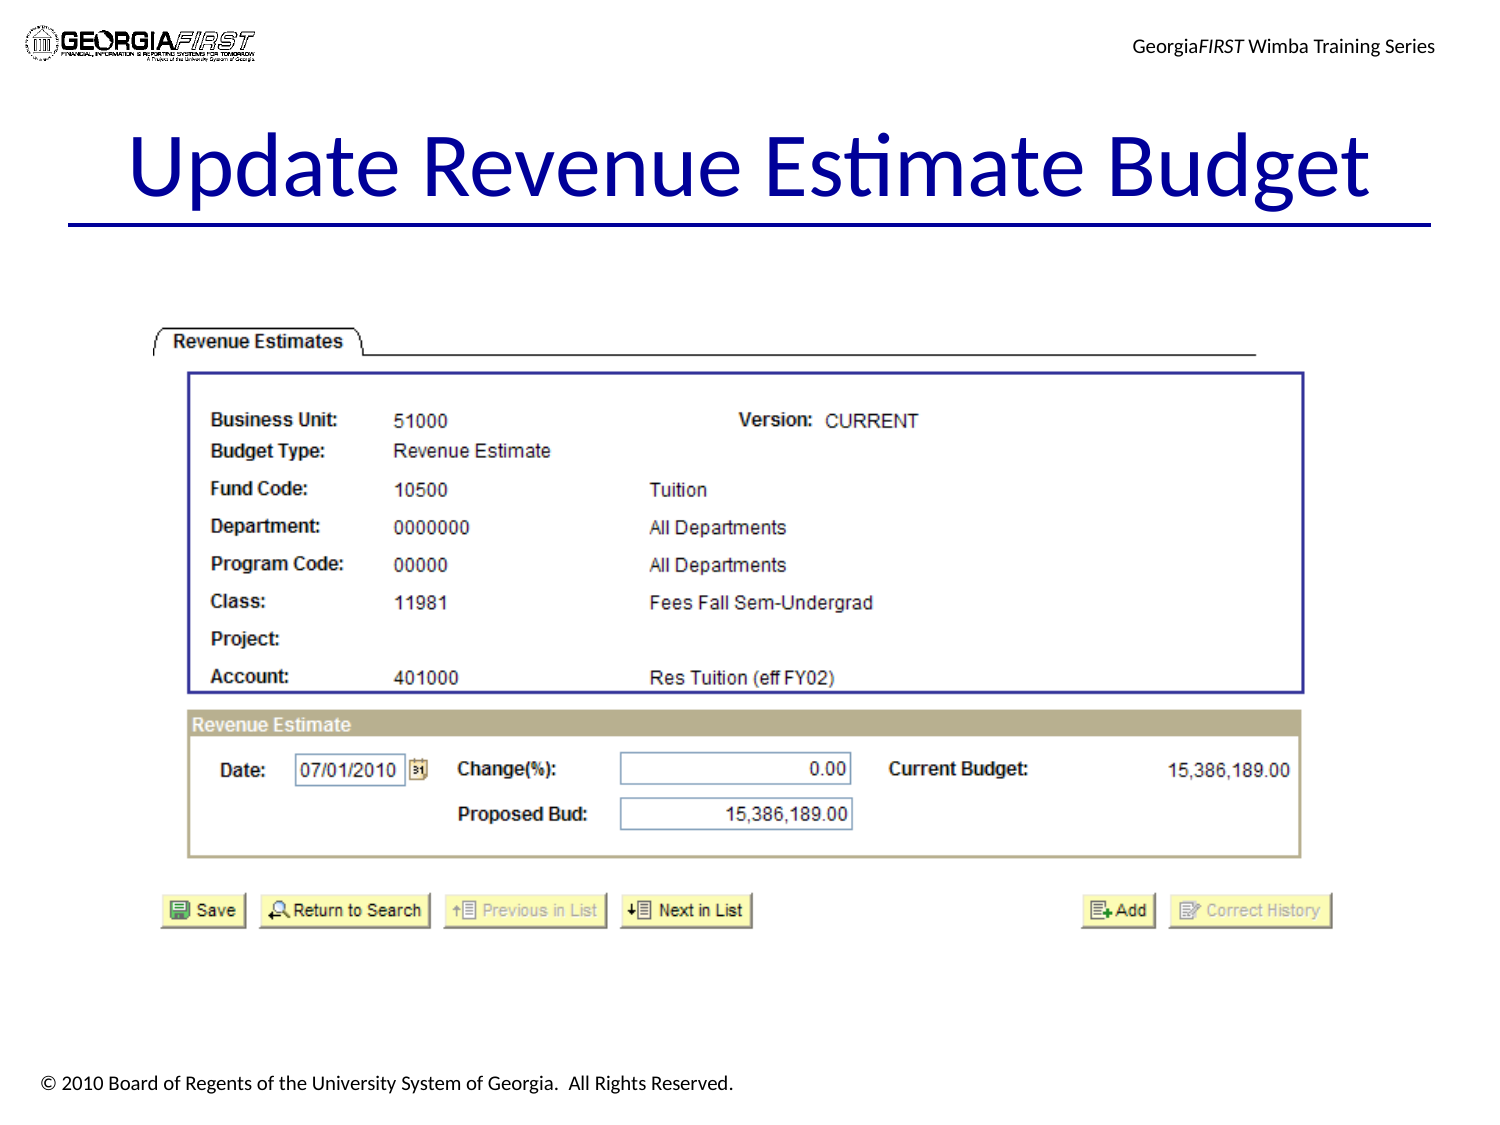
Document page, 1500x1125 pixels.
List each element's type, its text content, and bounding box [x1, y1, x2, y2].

title Update Revenue Estimate Budget [75, 87, 1425, 233]
picture [24, 24, 255, 63]
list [152, 316, 1348, 951]
